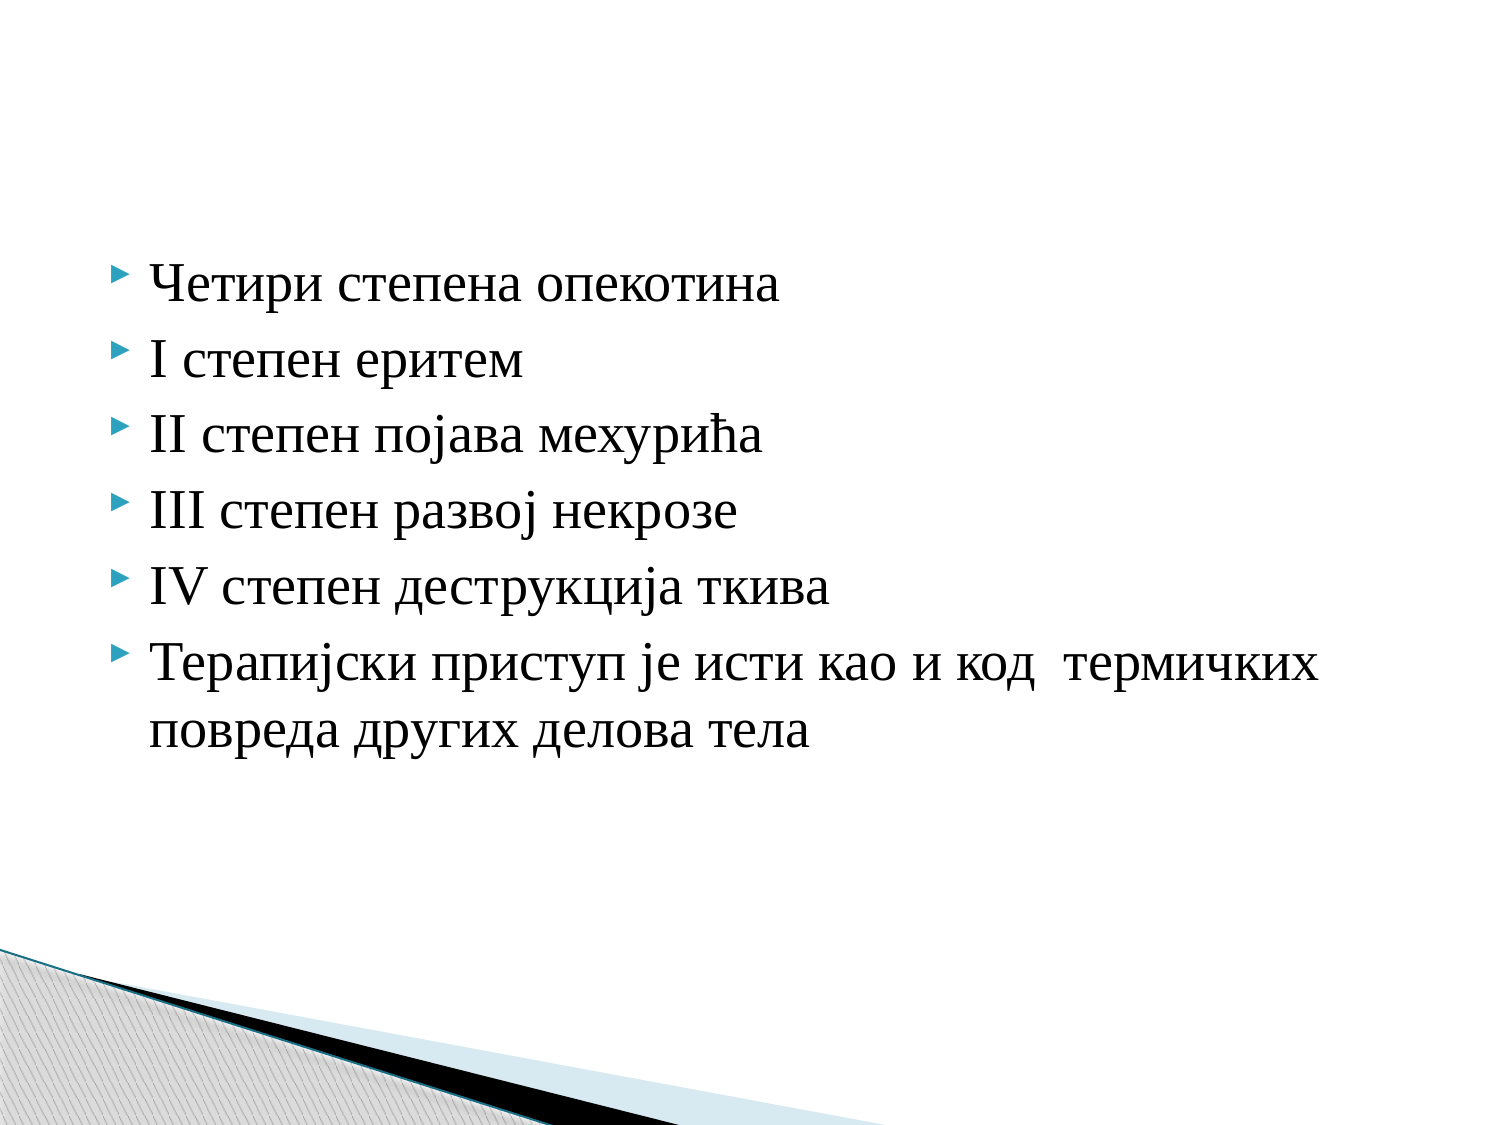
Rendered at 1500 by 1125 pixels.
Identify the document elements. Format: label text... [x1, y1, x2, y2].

list Четири степена опекотина I степен еритем II степен појава мехурића III степен развој некрозе IV степен деструкција ткива Терапијски приступ је исти као и код термичких повреда других делова тела [74, 237, 1426, 981]
